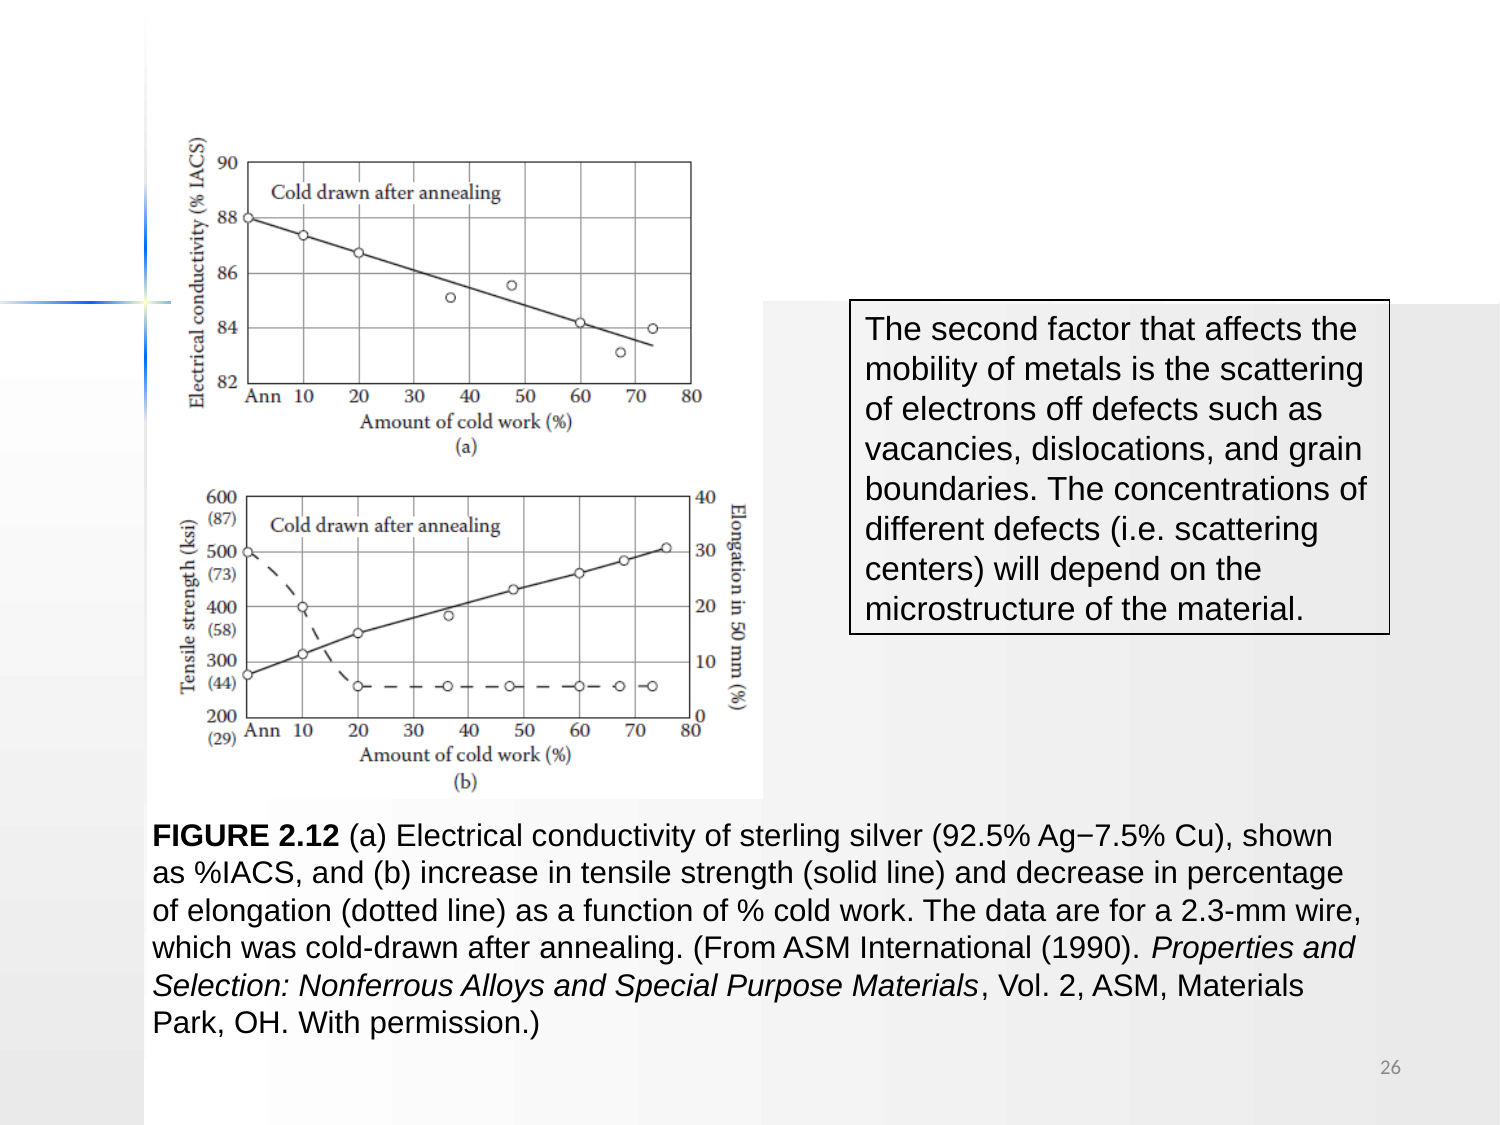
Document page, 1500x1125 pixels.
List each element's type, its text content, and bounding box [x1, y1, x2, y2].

text_box FIGURE 2.12 (a) Electrical conductivity of sterling silver (92.5% Ag−7.5% Cu), shown as %IACS, and (b) increase in tensile strength (solid line) and decrease in percentage of elongation (dotted line) as a function of % cold work. The data are for a 2.3-mm wire, which was cold-drawn after annealing. (From ASM International (1990). Properties and Selection: Nonferrous Alloys and Special Purpose Materials, Vol. 2, ASM, Materials Park, OH. With permission.) [137, 807, 1388, 1047]
text_box The second factor that affects the mobility of metals is the scattering of electrons off defects such as vacancies, dislocations, and grain boundaries. The concentrations of different defects (i.e. scattering centers) will depend on the microstructure of the material. [849, 299, 1390, 635]
picture [171, 124, 763, 799]
